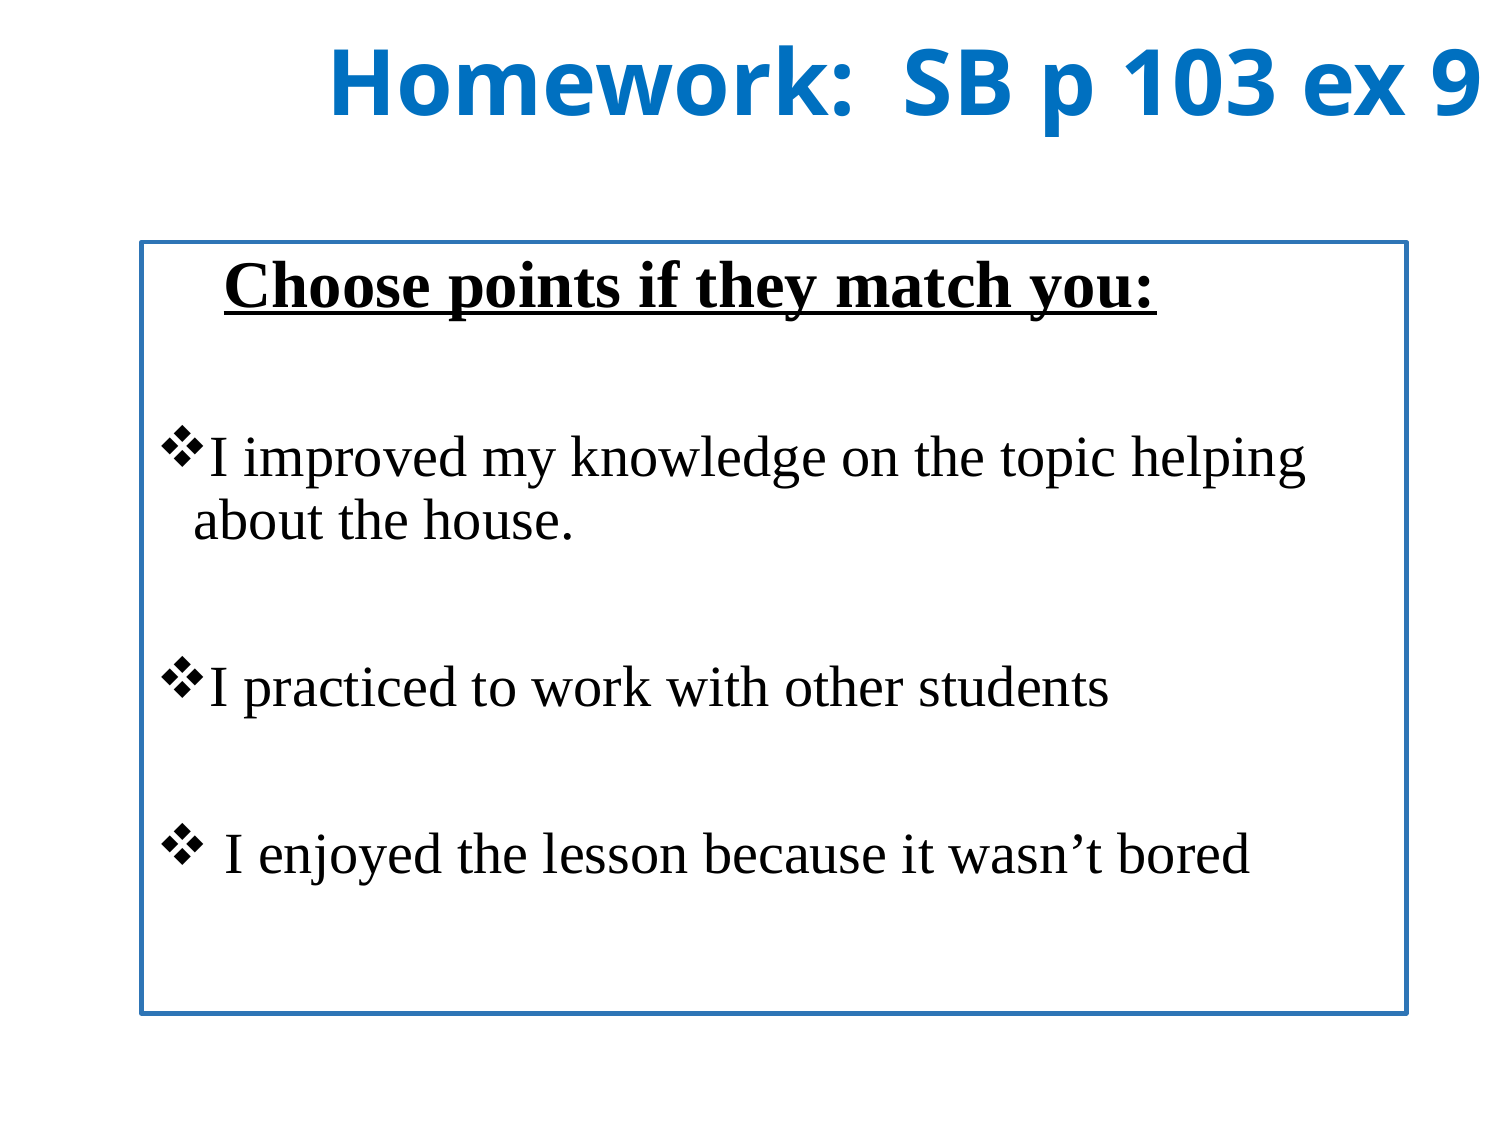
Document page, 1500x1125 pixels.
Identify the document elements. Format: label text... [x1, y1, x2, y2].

title Homework: SB p 103 ex 9 [311, 22, 1500, 150]
list Choose points if they match you: I improved my knowledge on the topic helping about the house. I practiced to work with other students I enjoyed the lesson because it wasn’t bored [141, 242, 1407, 1014]
